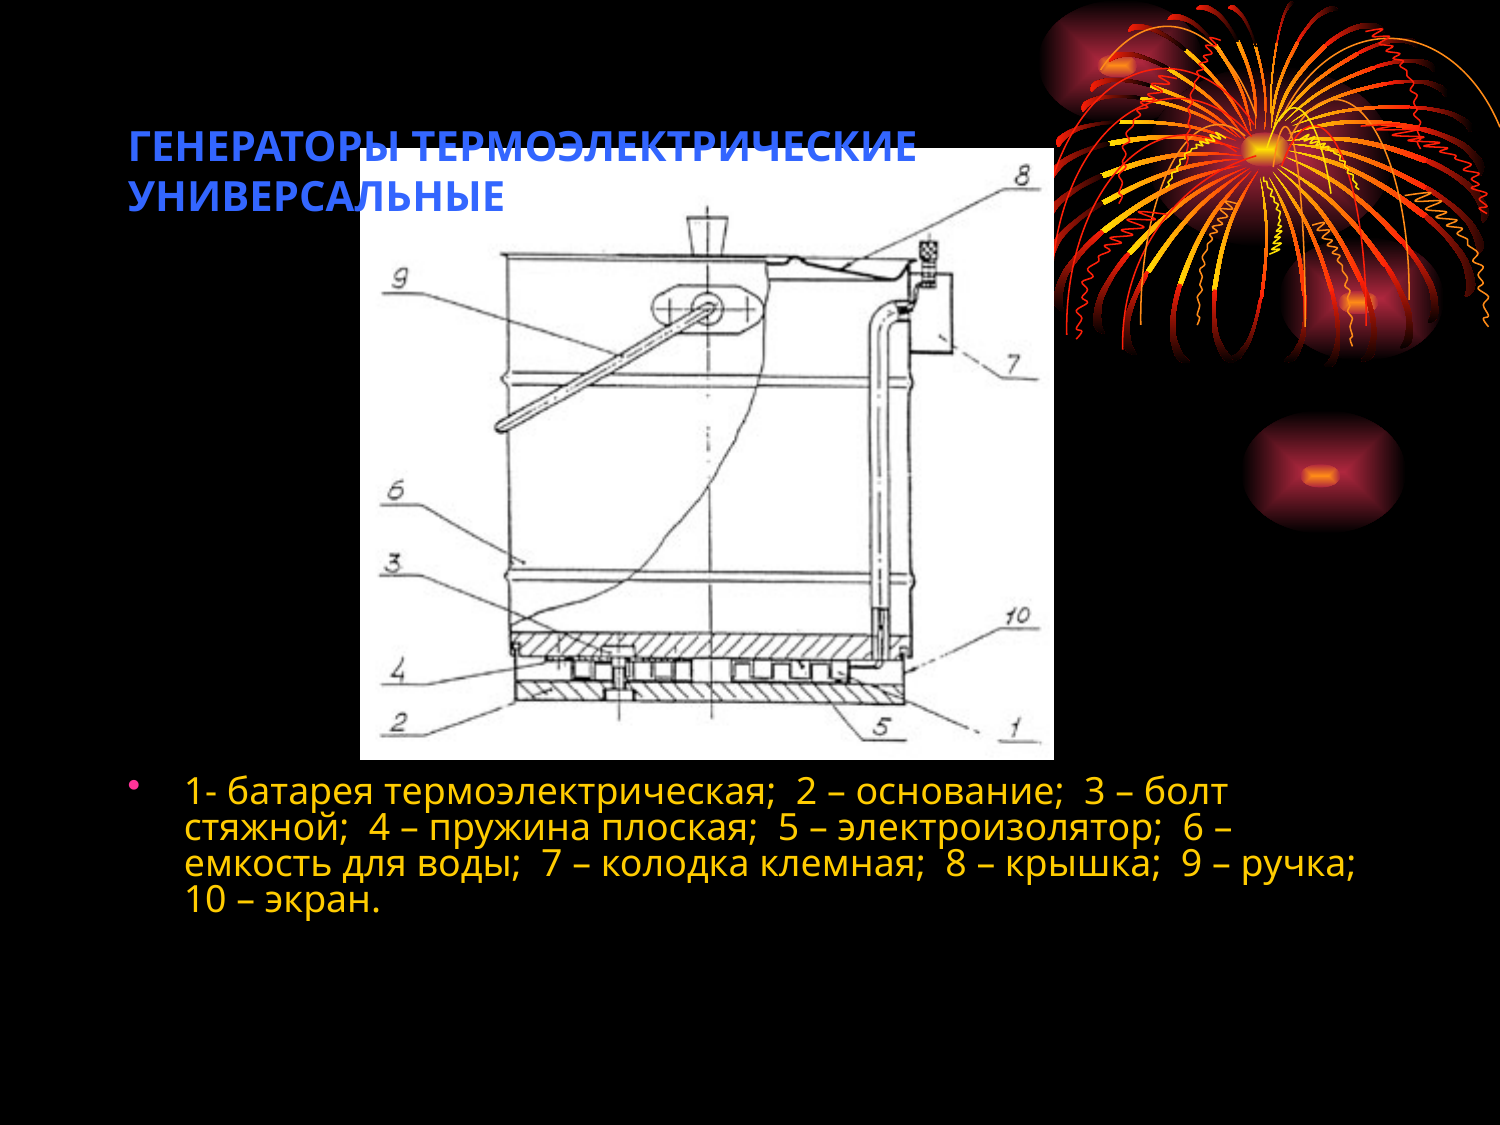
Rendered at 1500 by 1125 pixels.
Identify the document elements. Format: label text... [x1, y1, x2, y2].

picture [359, 148, 1055, 760]
list 1- батарея термоэлектрическая; 2 – основание; 3 – болт стяжной; 4 – пружина плоская; 5 – электроизолятор; 6 – емкость для воды; 7 – колодка клемная; 8 – крышка; 9 – ручка; 10 – экран. [112, 324, 1388, 1001]
title ГЕНЕРАТОРЫ ТЕРМОЭЛЕКТРИЧЕСКИЕ УНИВЕРСАЛЬНЫЕ [112, 49, 1388, 290]
